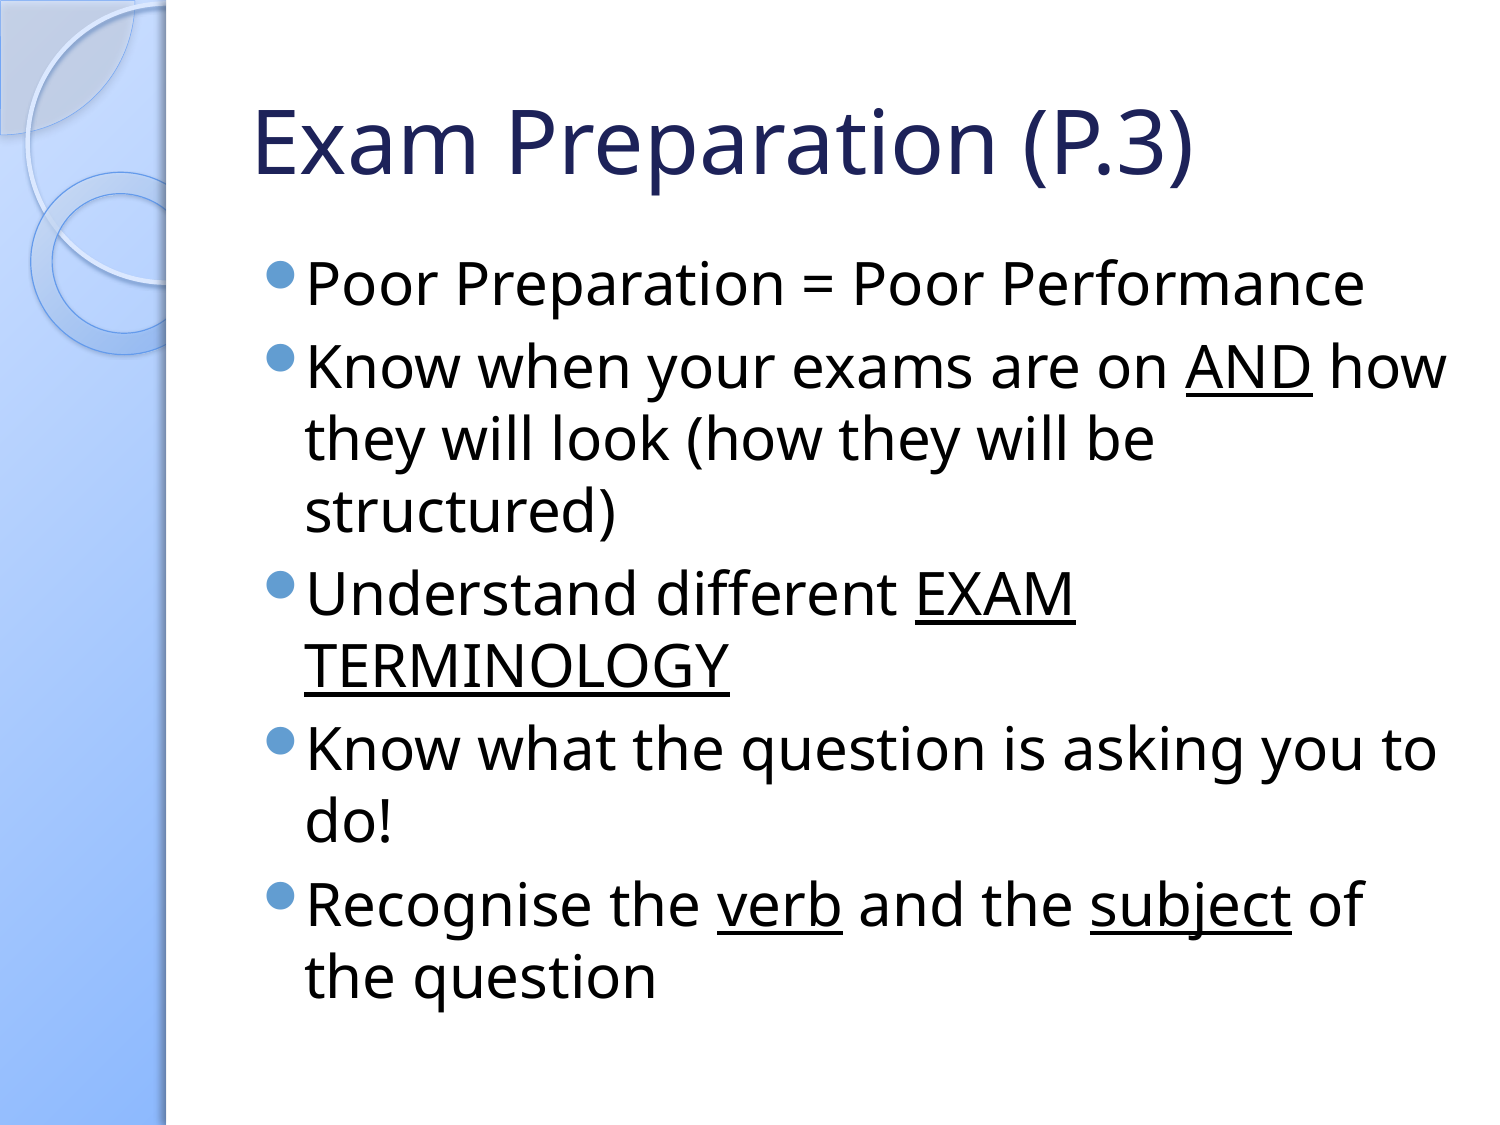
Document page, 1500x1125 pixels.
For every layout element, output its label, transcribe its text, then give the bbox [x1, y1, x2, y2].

list Poor Preparation = Poor Performance Know when your exams are on AND how they will look (how they will be structured) Understand different EXAM TERMINOLOGY Know what the question is asking you to do! Recognise the verb and the subject of the question [235, 237, 1466, 1025]
title Exam Preparation (P.3) [235, 45, 1466, 233]
